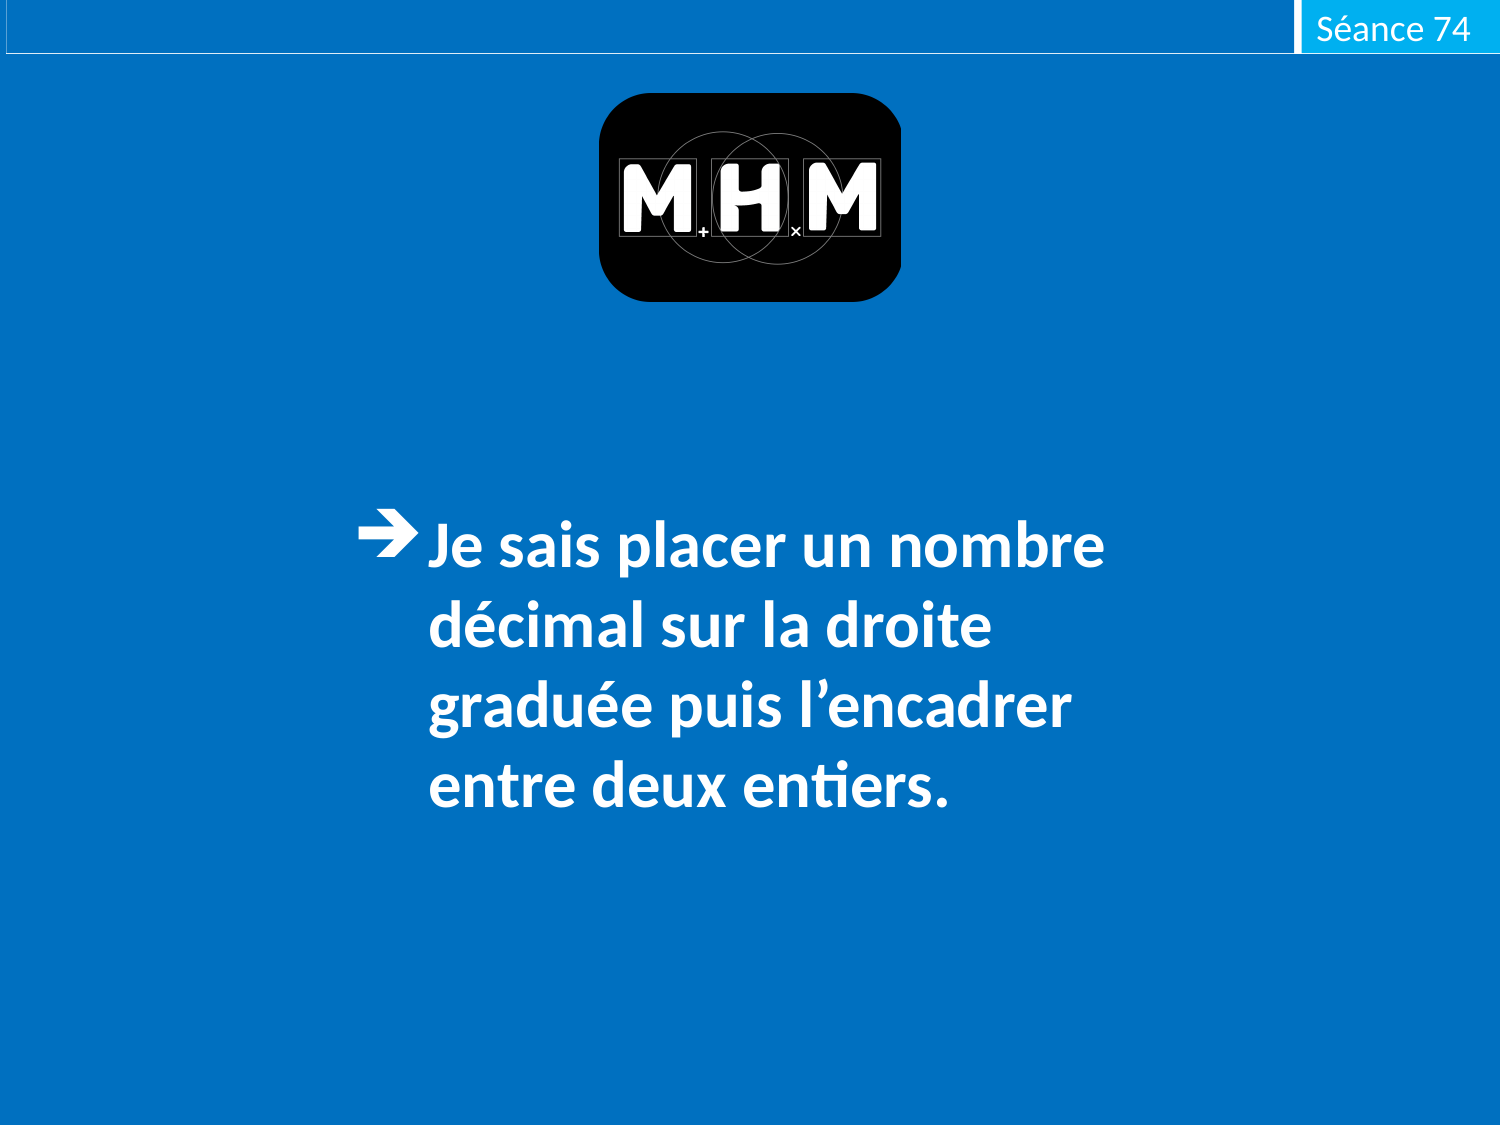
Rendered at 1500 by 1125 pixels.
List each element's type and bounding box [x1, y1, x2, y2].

text_box [0, 54, 1500, 1125]
